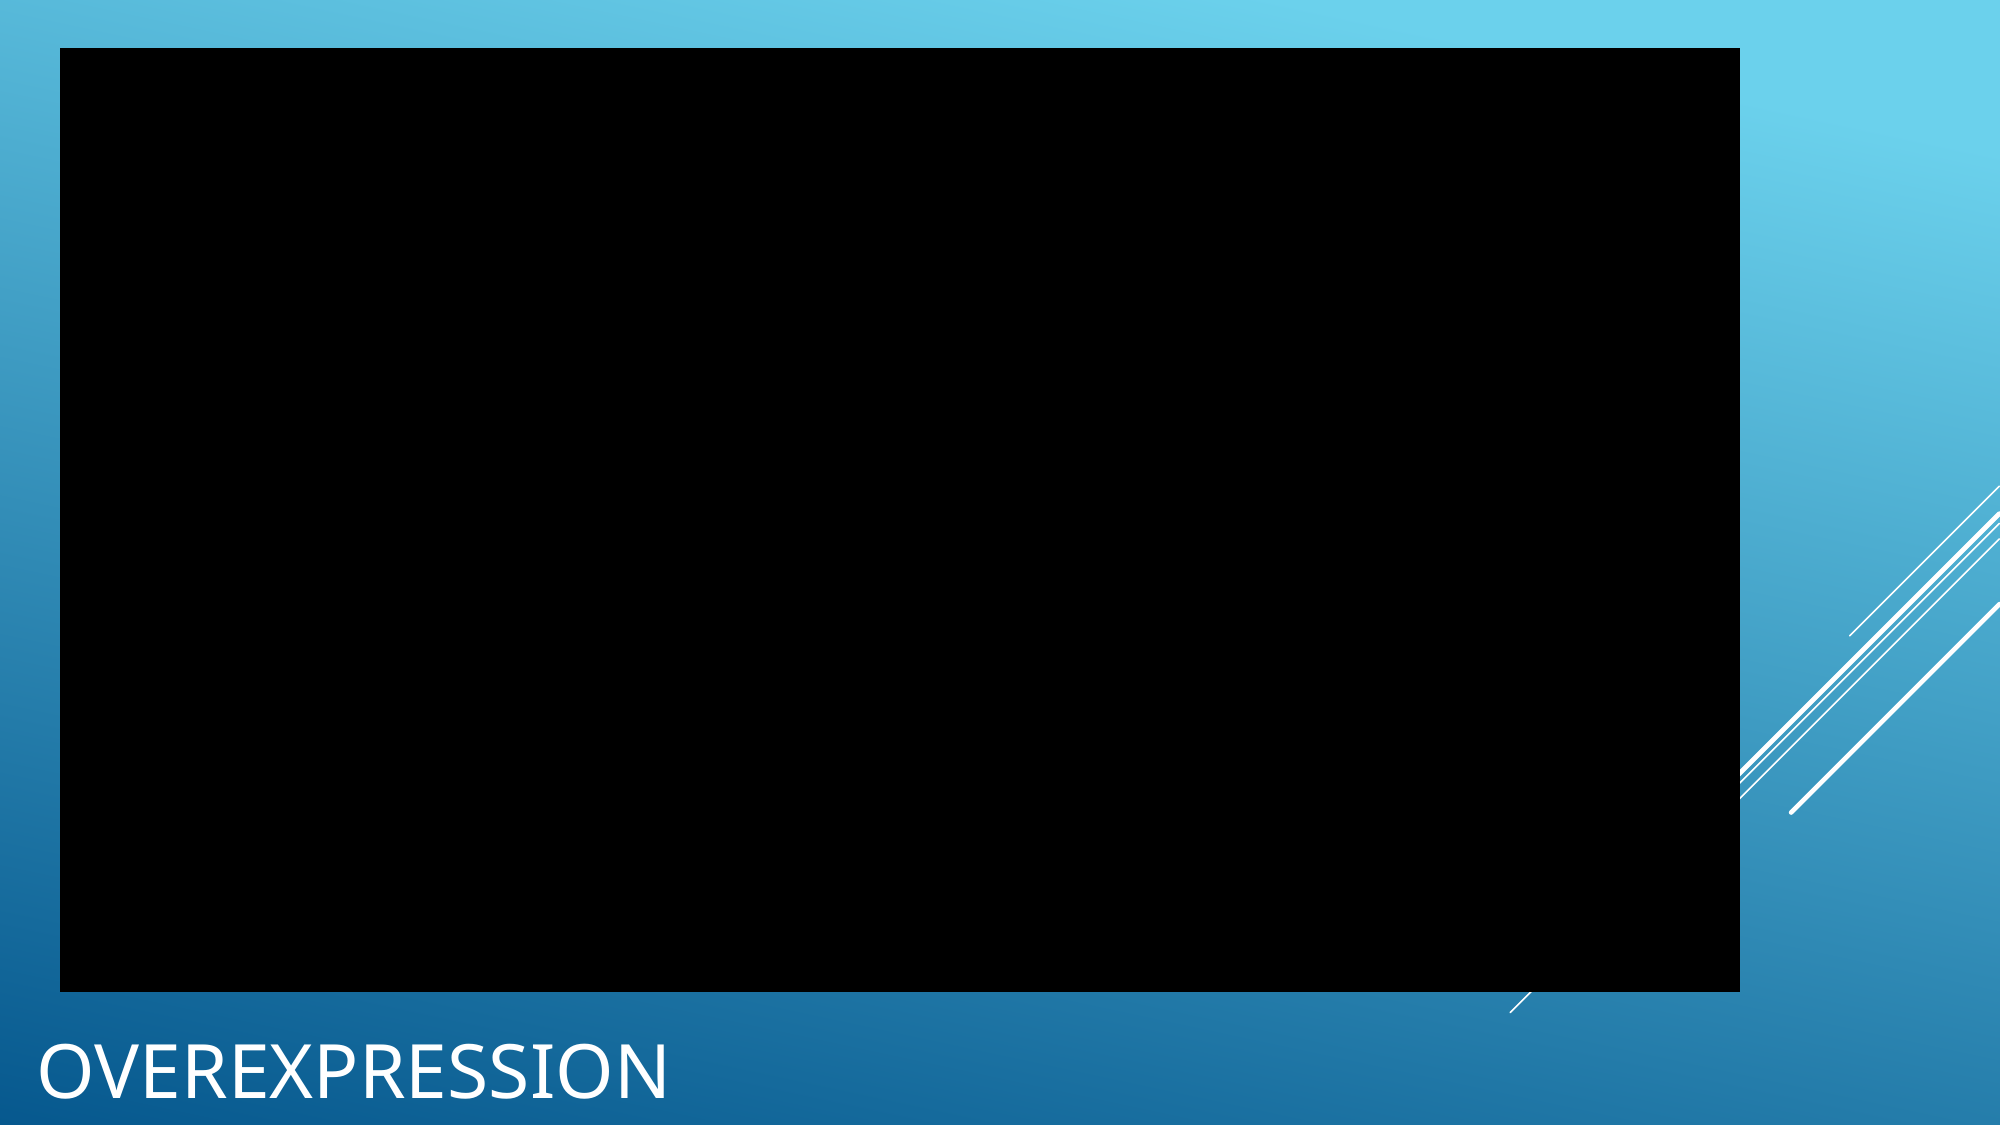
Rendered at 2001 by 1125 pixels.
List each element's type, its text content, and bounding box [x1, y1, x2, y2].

title Overexpression [21, 944, 1422, 1125]
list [59, 47, 1741, 993]
